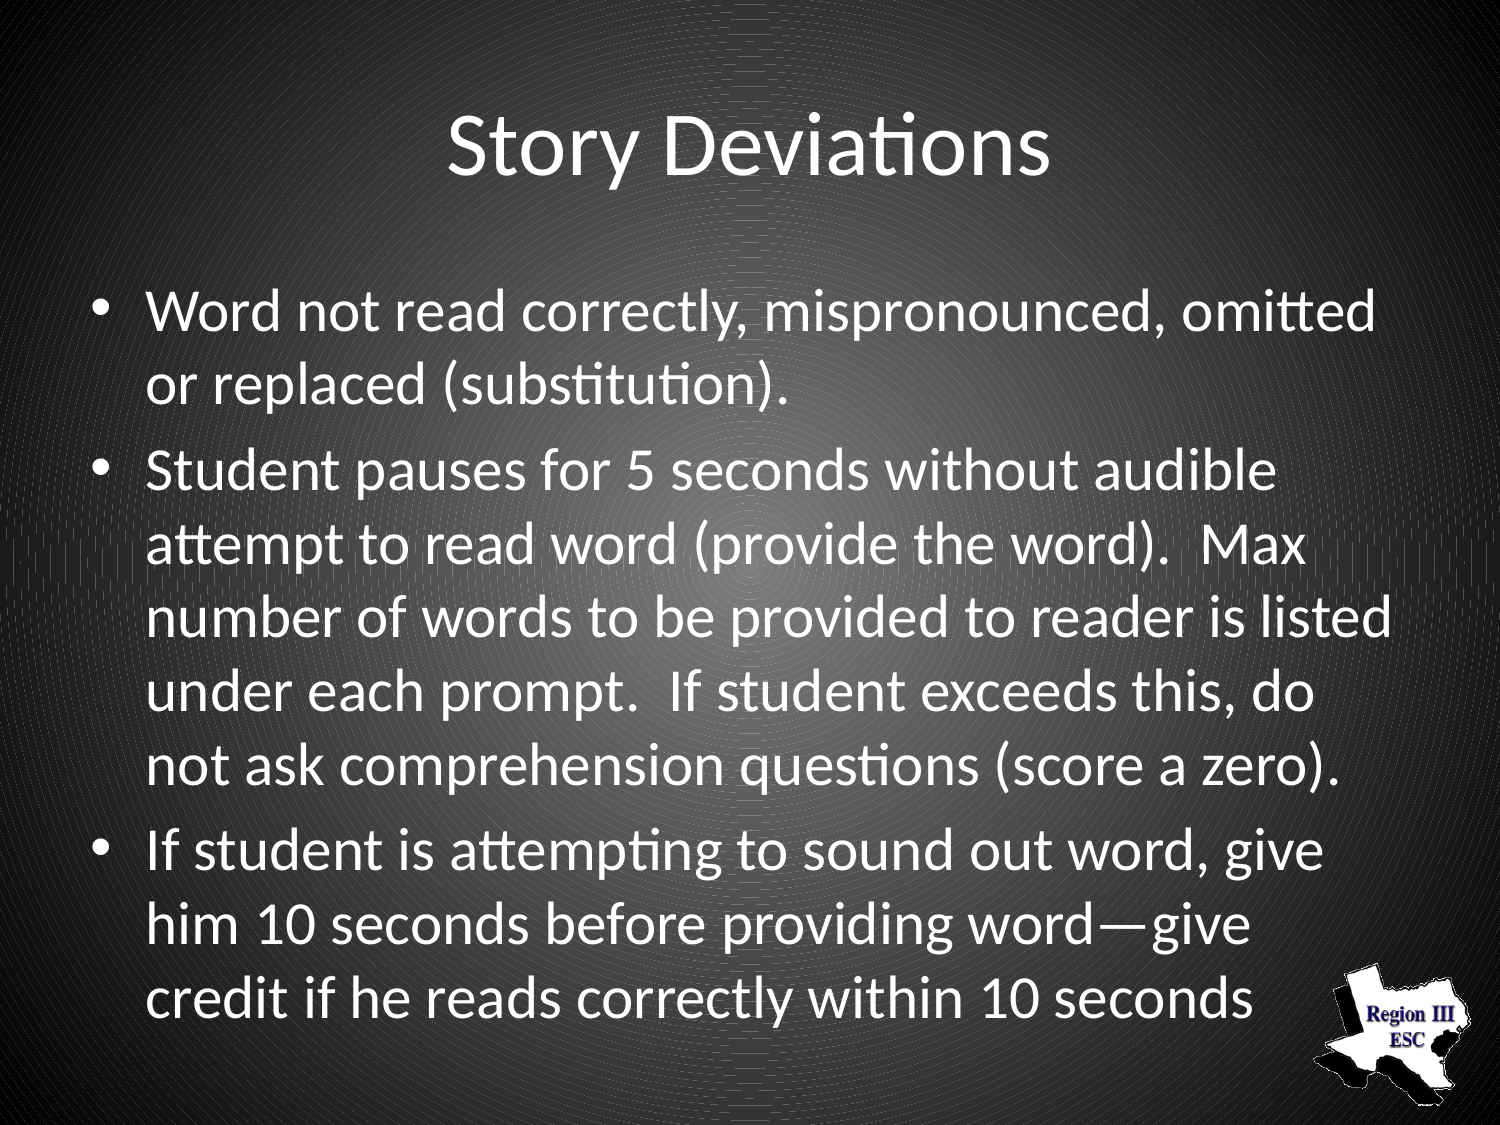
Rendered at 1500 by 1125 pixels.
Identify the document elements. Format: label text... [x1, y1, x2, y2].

list Word not read correctly, mispronounced, omitted or replaced (substitution). Student pauses for 5 seconds without audible attempt to read word (provide the word). Max number of words to be provided to reader is listed under each prompt. If student exceeds this, do not ask comprehension questions (score a zero). If student is attempting to sound out word, give him 10 seconds before providing word—give credit if he reads correctly within 10 seconds [75, 262, 1425, 1050]
picture [1312, 962, 1472, 1108]
title Story Deviations [75, 45, 1425, 233]
footer [512, 1042, 988, 1103]
